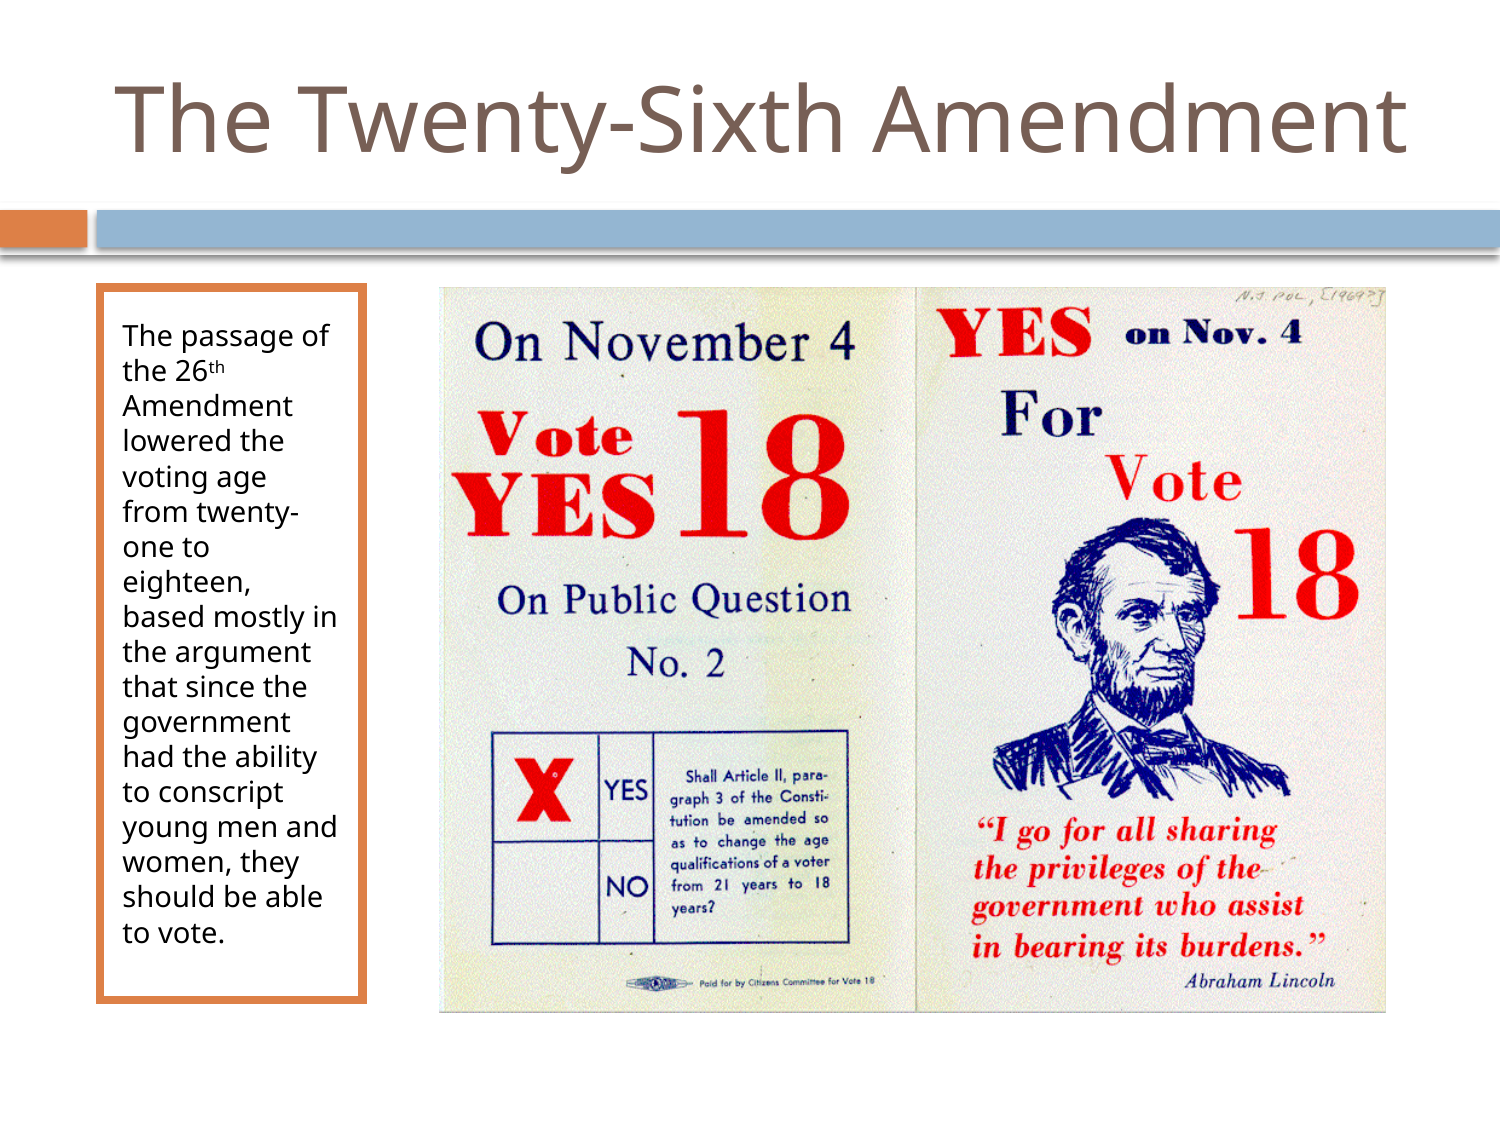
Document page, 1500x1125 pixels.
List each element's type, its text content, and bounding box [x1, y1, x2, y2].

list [439, 287, 1386, 1013]
list The passage of the 26th Amendment lowered the voting age from twenty-one to eighteen, based mostly in the argument that since the government had the ability to conscript young men and women, they should be able to vote. [96, 283, 367, 1004]
title The Twenty-Sixth Amendment [99, 44, 1425, 188]
